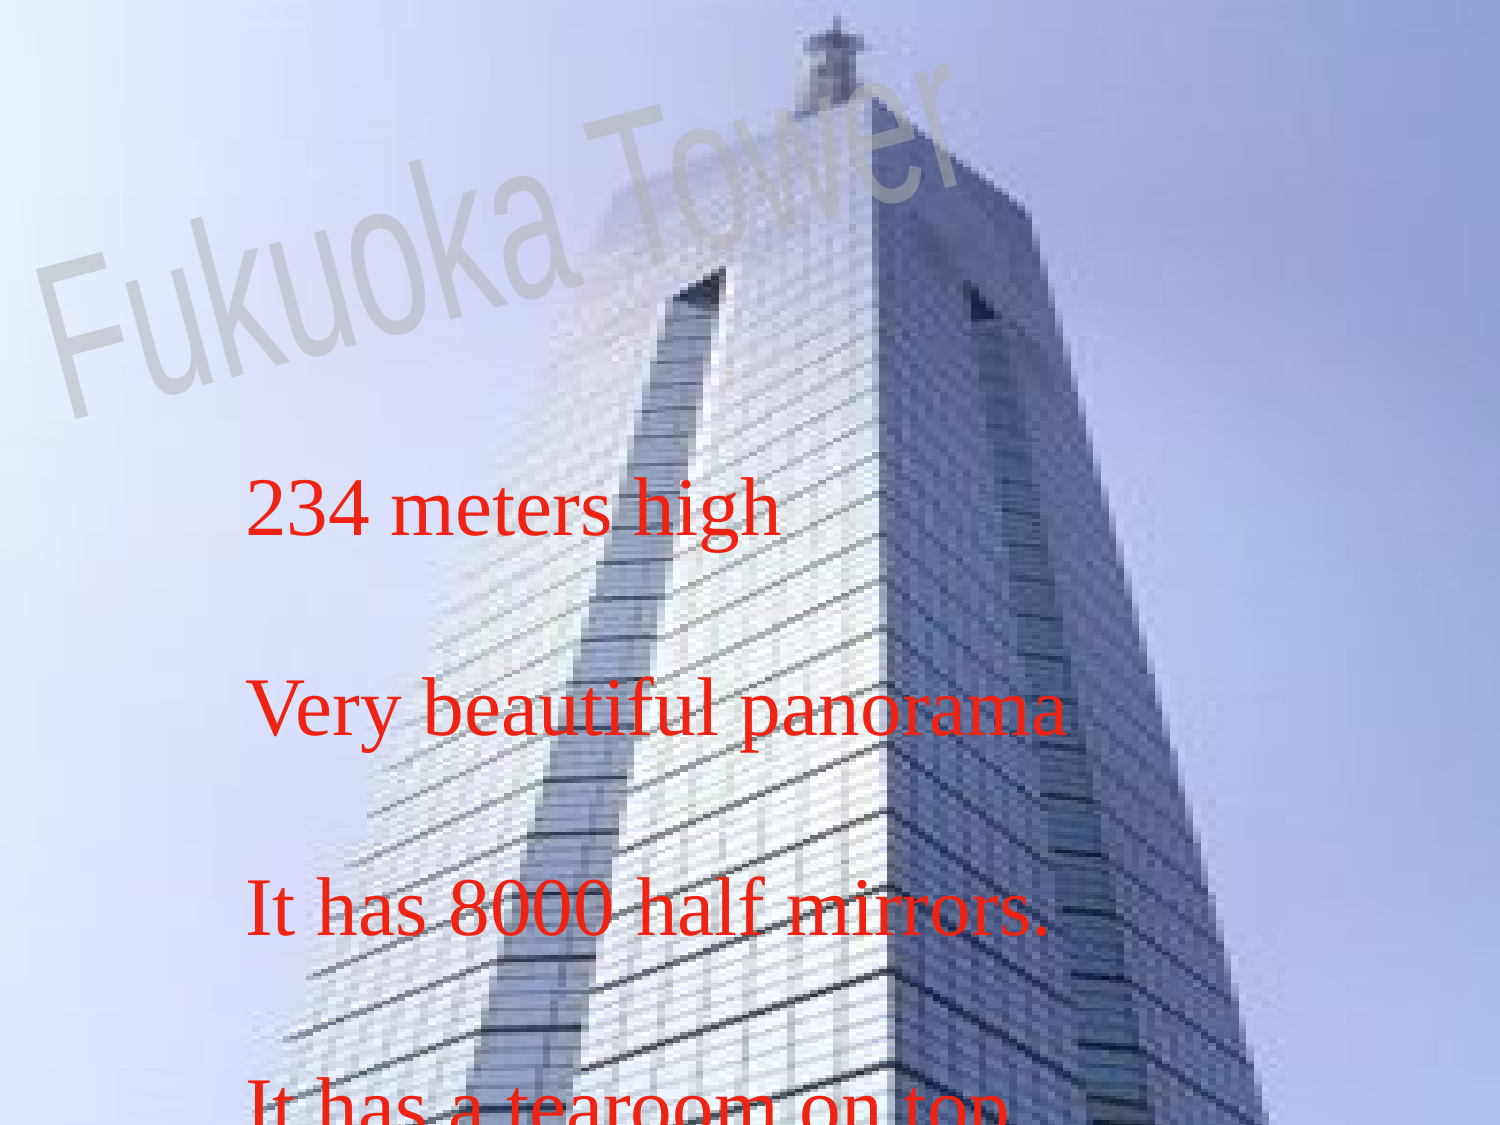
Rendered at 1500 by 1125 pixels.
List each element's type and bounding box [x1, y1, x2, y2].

list [0, 0, 1500, 1125]
